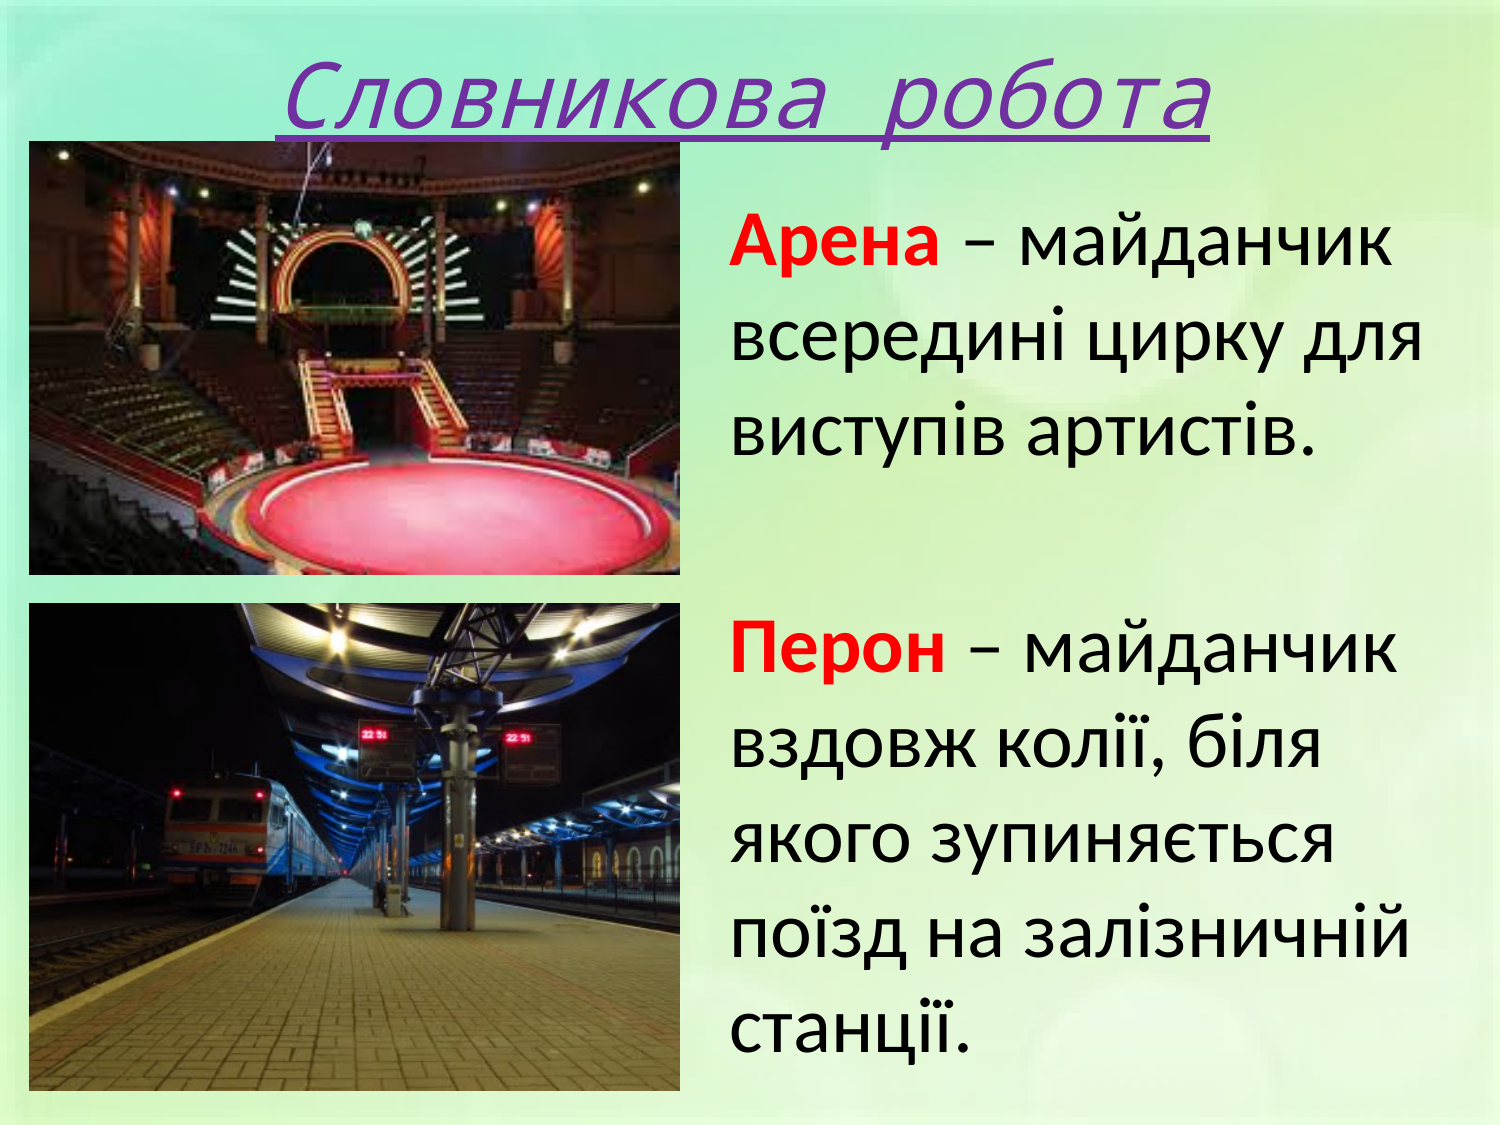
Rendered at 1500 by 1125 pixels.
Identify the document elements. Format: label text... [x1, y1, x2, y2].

text_box Словникова робота [67, 0, 1418, 186]
text_box Перон – майданчик вздовж колії, біля якого зупиняється поїзд на залізничній станції. [714, 586, 1465, 1076]
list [29, 141, 680, 575]
text_box Арена – майданчик всередині цирку для виступів артистів. [714, 178, 1465, 479]
picture [29, 603, 680, 1092]
